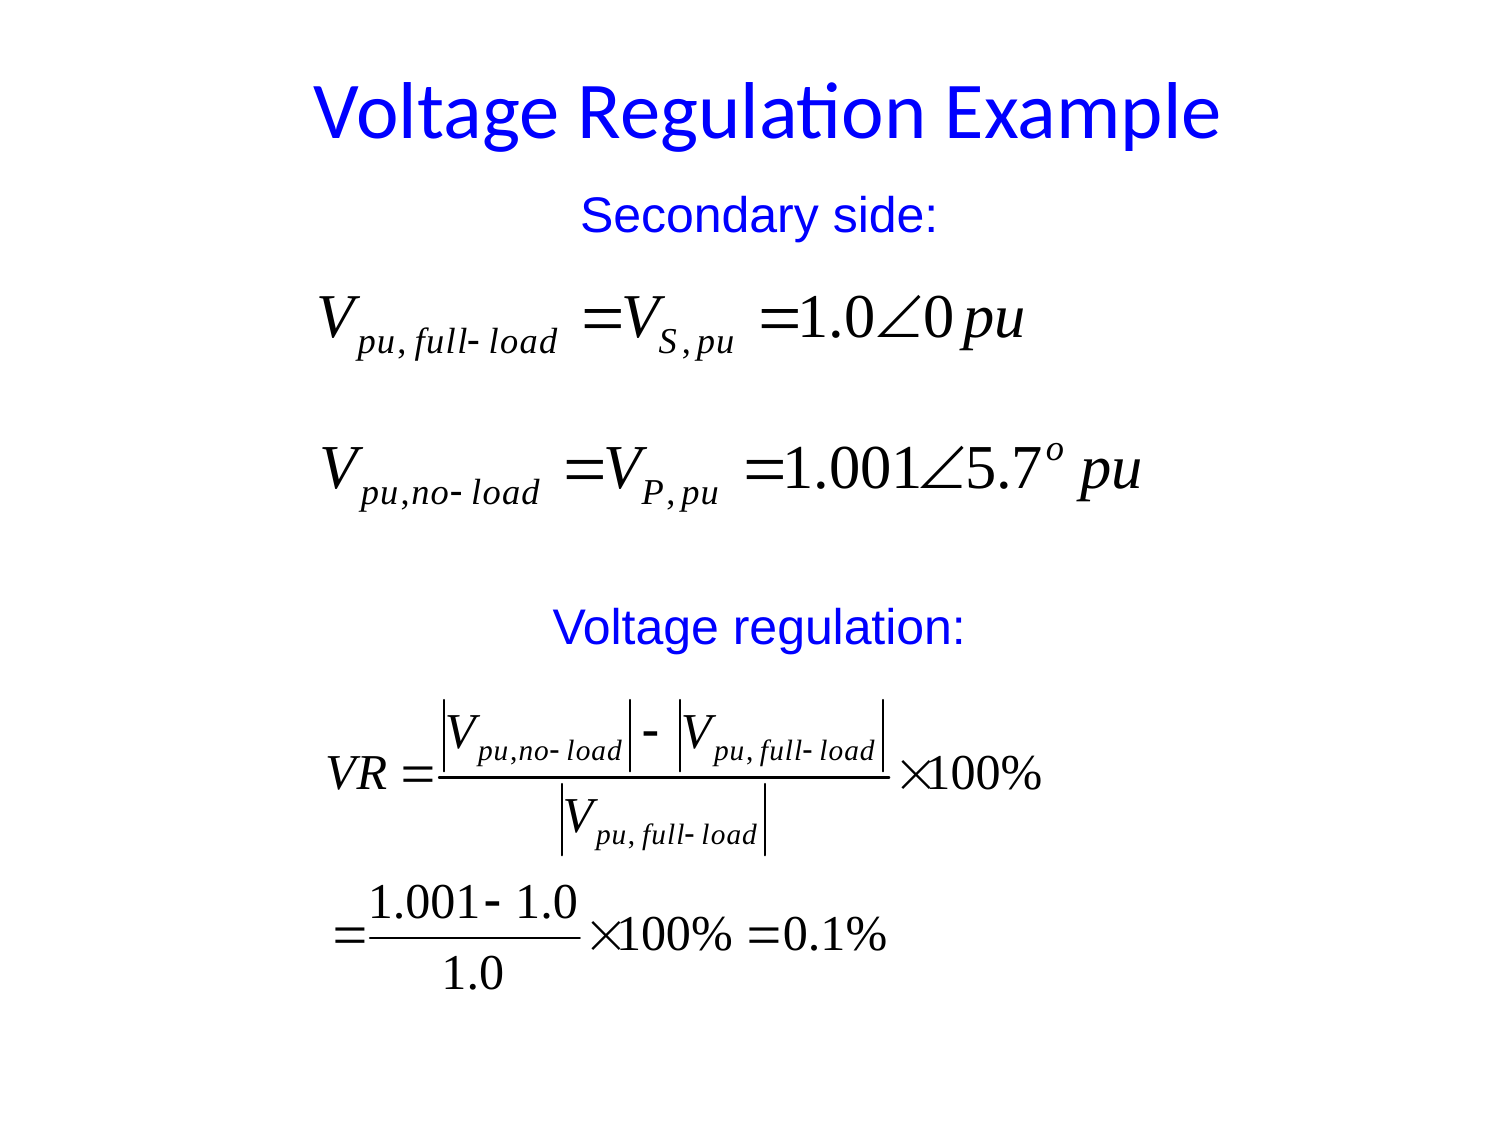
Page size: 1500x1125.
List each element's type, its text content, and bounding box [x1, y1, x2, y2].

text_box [312, 274, 1042, 374]
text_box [315, 420, 1154, 526]
text_box Voltage regulation: [93, 587, 1426, 663]
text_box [322, 690, 1051, 1001]
title Voltage Regulation Example [62, 50, 1475, 163]
text_box Secondary side: [93, 174, 1426, 250]
